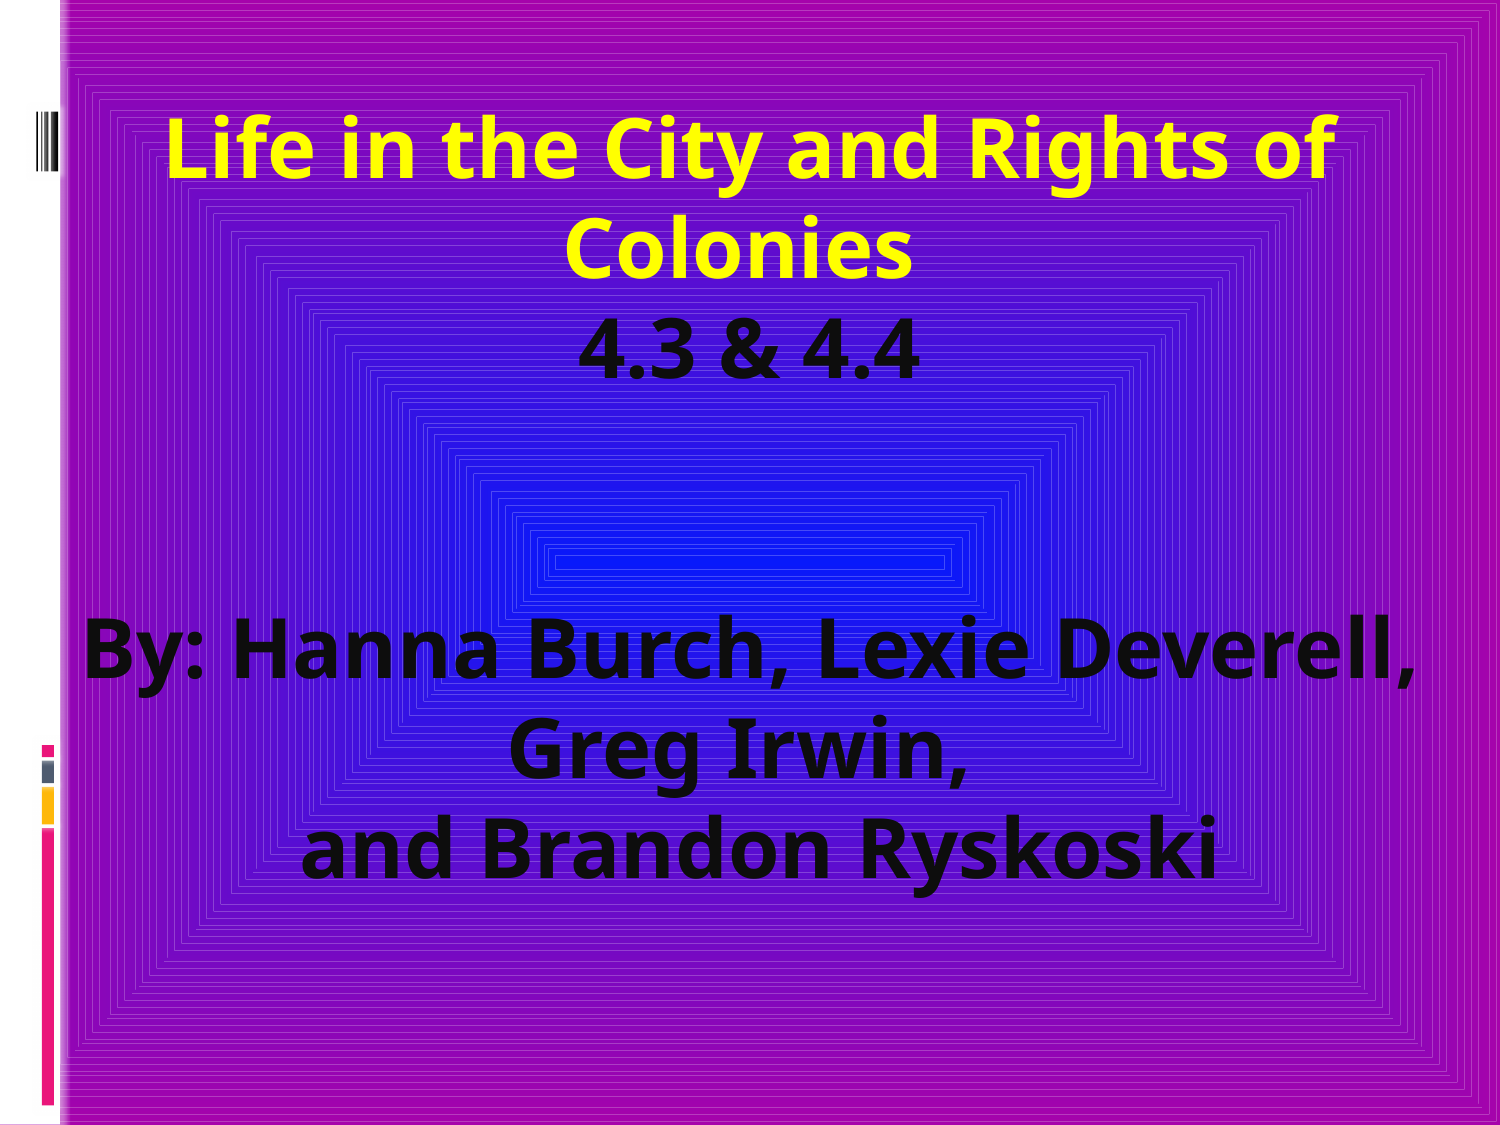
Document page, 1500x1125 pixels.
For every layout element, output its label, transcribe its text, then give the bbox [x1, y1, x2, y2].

text_box Life in the City and Rights of Colonies 4.3 & 4.4 By: Hanna Burch, Lexie Deverell, Greg Irwin, and Brandon Ryskoski [0, 87, 1500, 903]
